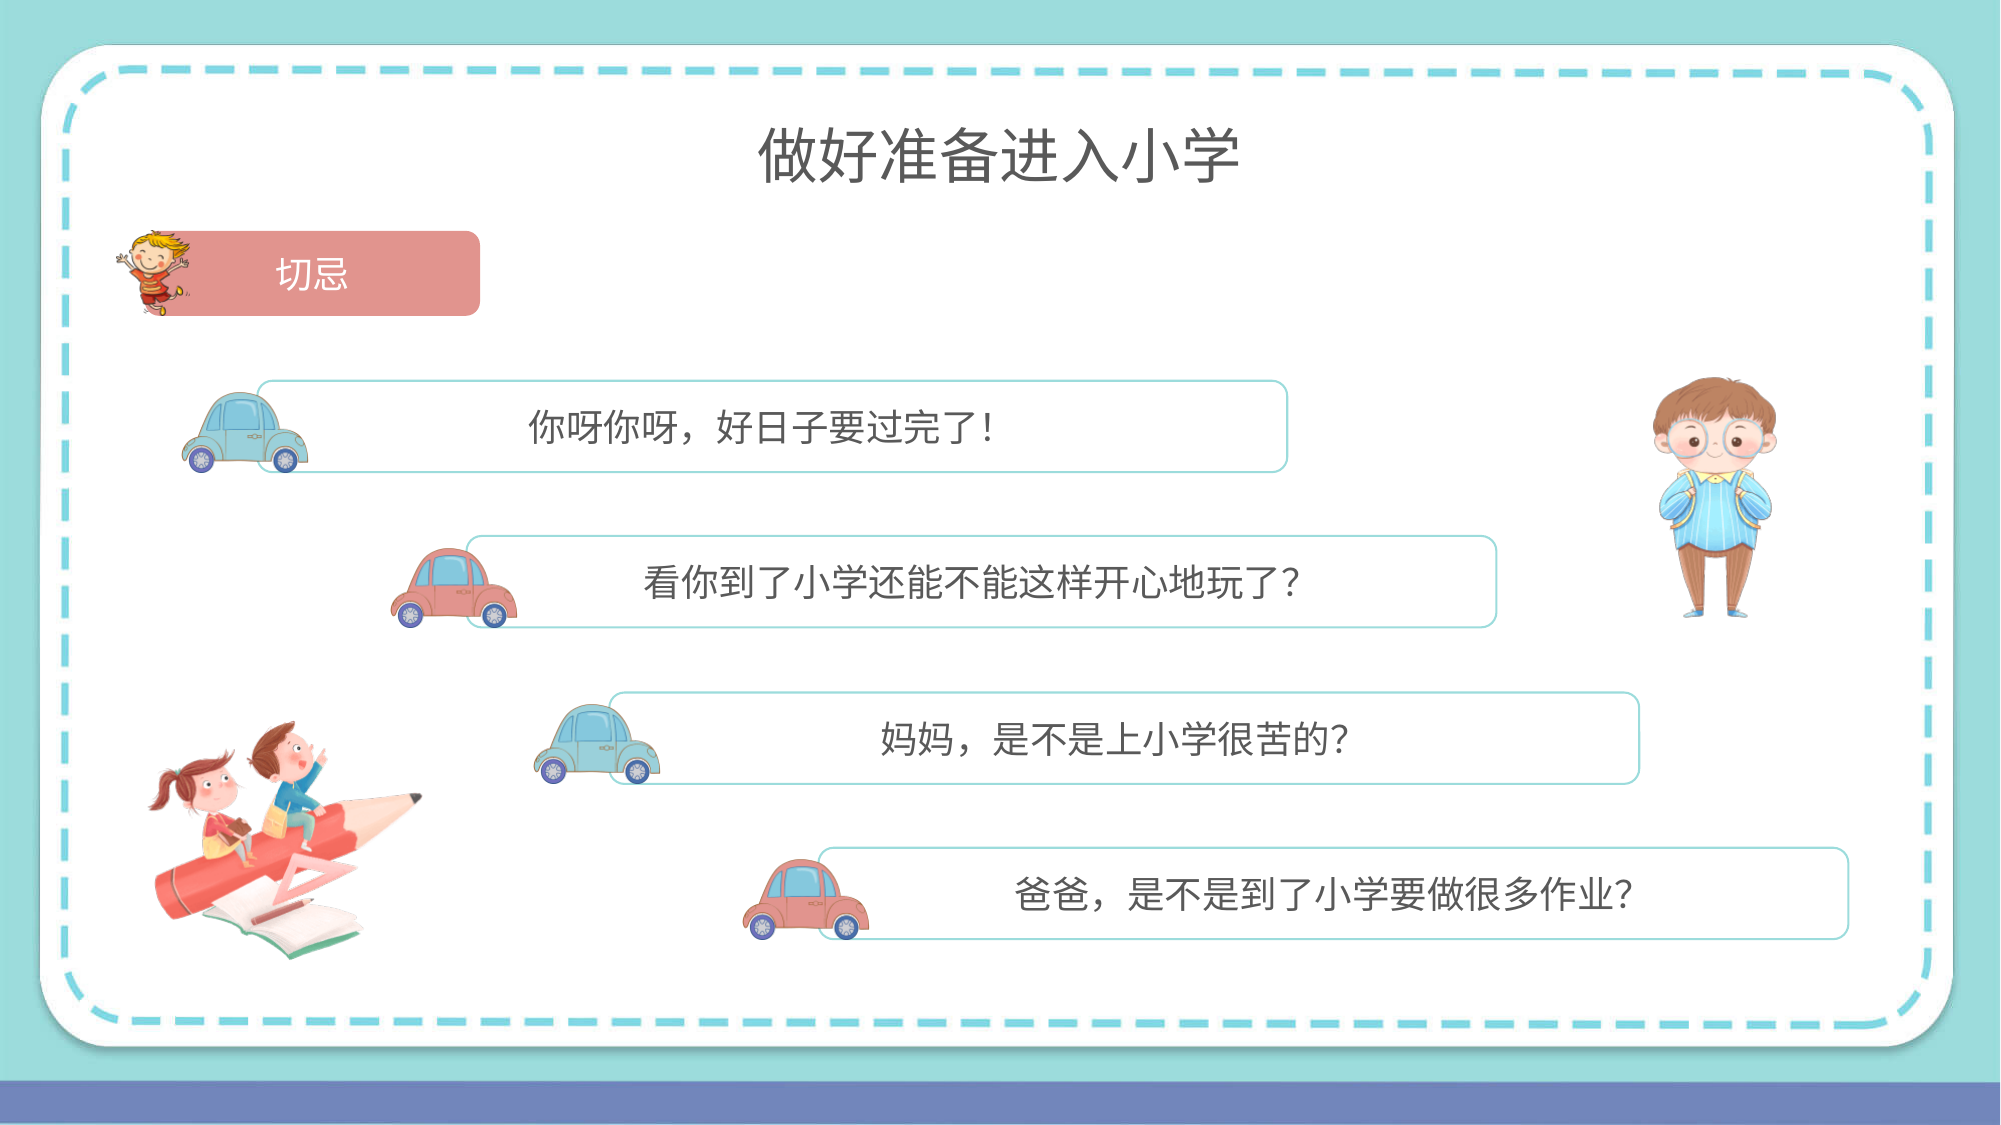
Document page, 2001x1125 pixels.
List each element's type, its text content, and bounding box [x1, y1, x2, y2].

picture [0, 0, 2001, 1125]
text_box 看你到了小学还能不能这样开心地玩了？ [466, 534, 1498, 629]
text_box 妈妈，是不是上小学很苦的？ [609, 691, 1641, 785]
text_box 切忌 [154, 229, 482, 317]
text_box 你呀你呀，好日子要过完了！ [257, 379, 1289, 474]
text_box 做好准备进入小学 [743, 110, 1257, 198]
text_box 爸爸，是不是到了小学要做很多作业？ [818, 846, 1850, 941]
